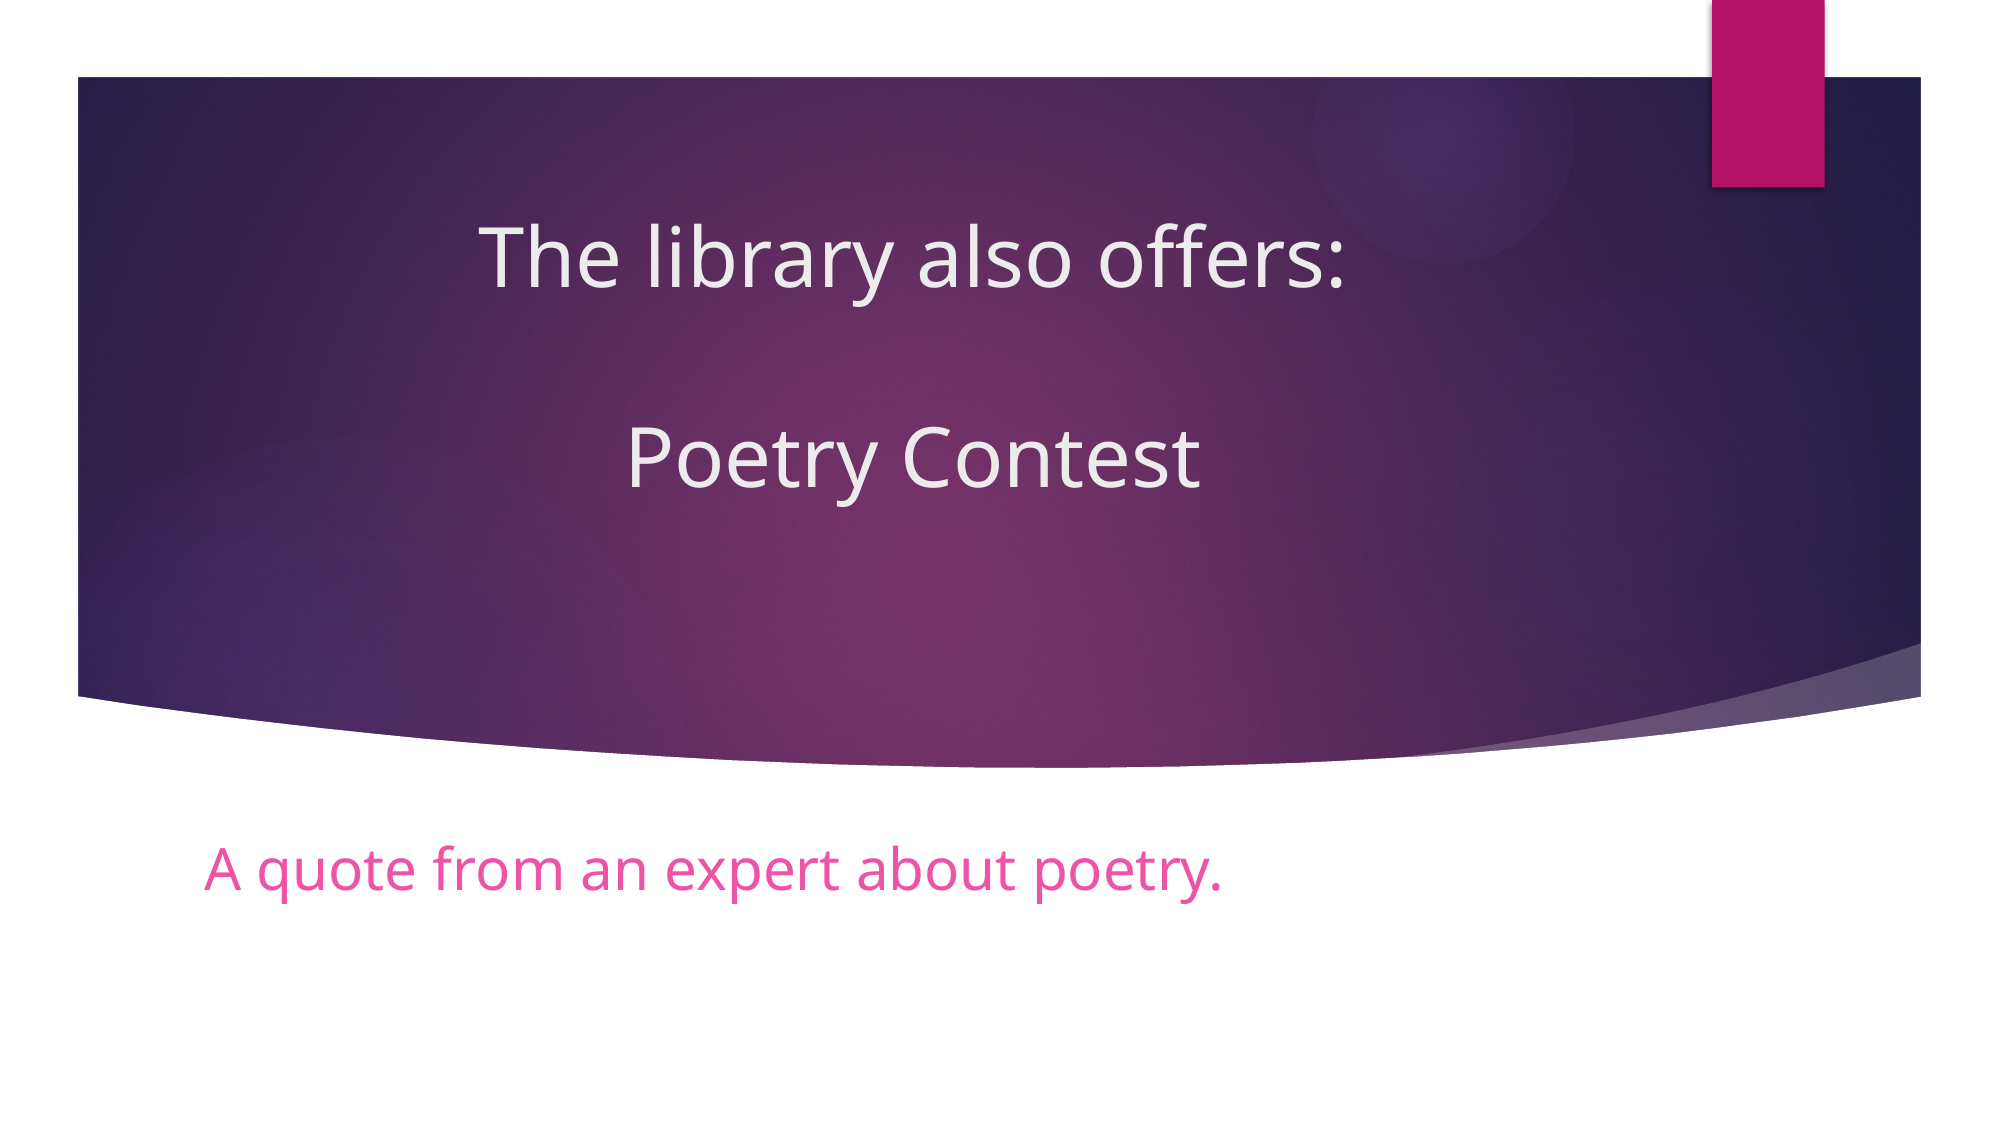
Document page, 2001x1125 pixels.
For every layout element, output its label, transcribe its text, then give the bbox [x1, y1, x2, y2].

list A quote from an expert about poetry. [189, 824, 1638, 966]
title The library also offers: Poetry Contest [189, 312, 1638, 612]
